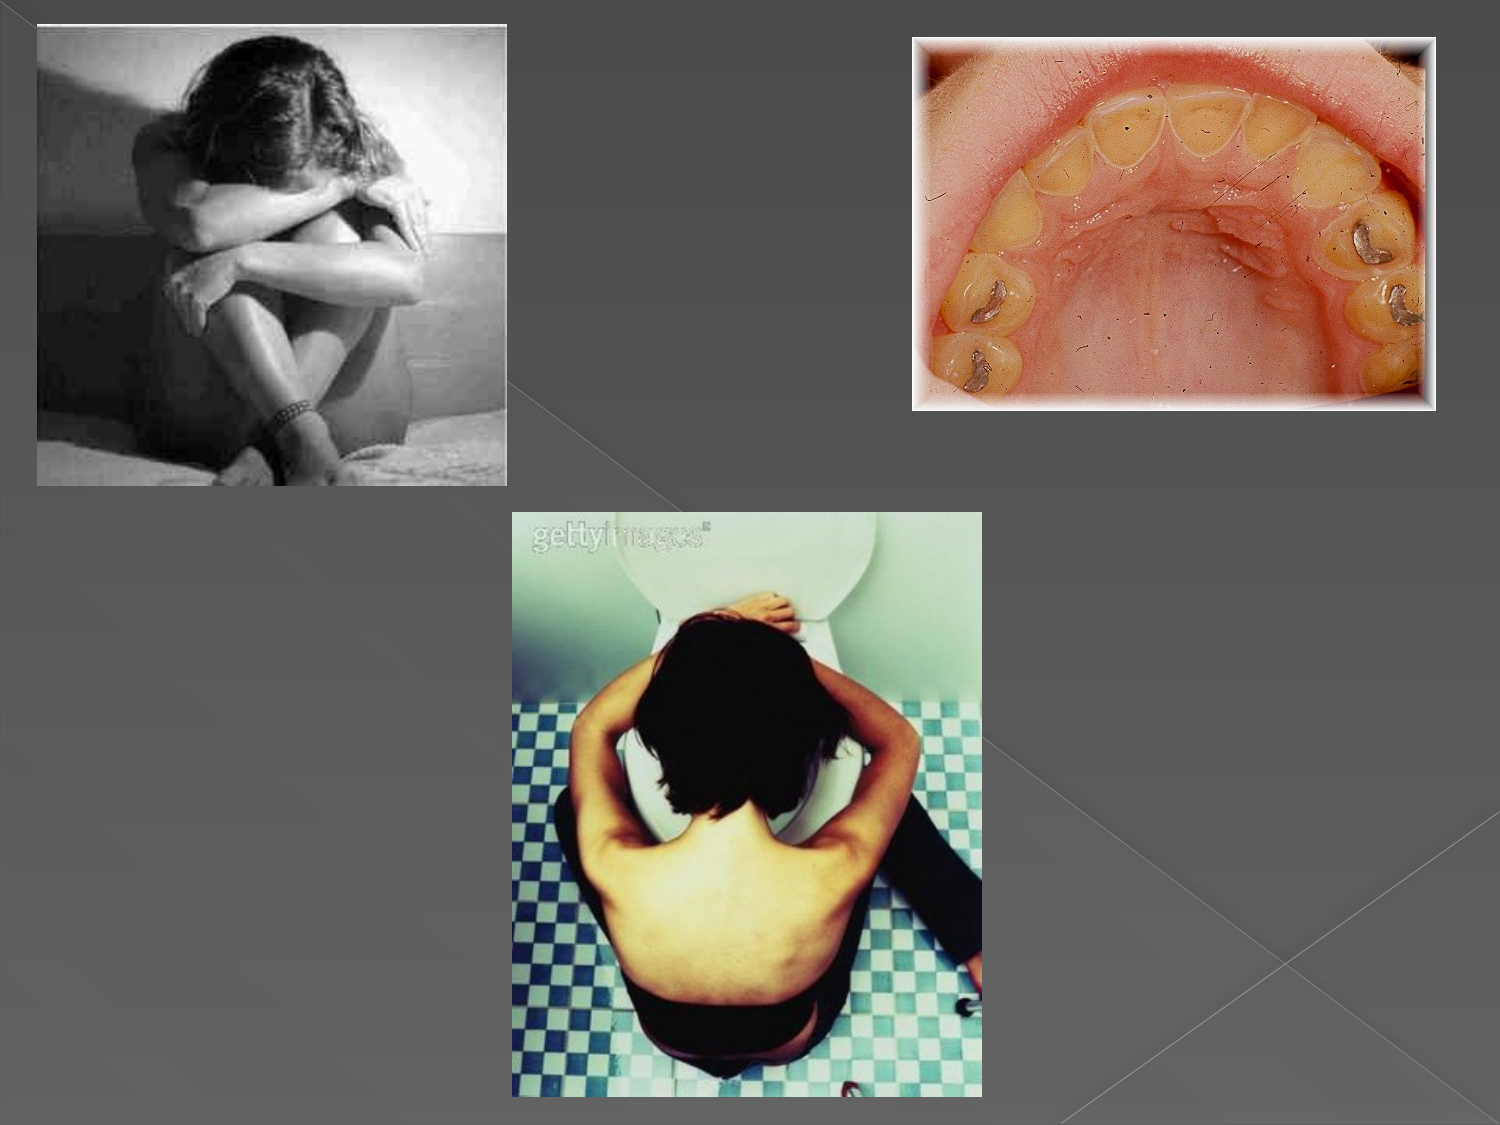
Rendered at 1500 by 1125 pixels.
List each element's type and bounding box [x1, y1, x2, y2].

picture [37, 24, 507, 487]
picture [512, 512, 982, 1098]
picture [912, 37, 1436, 412]
